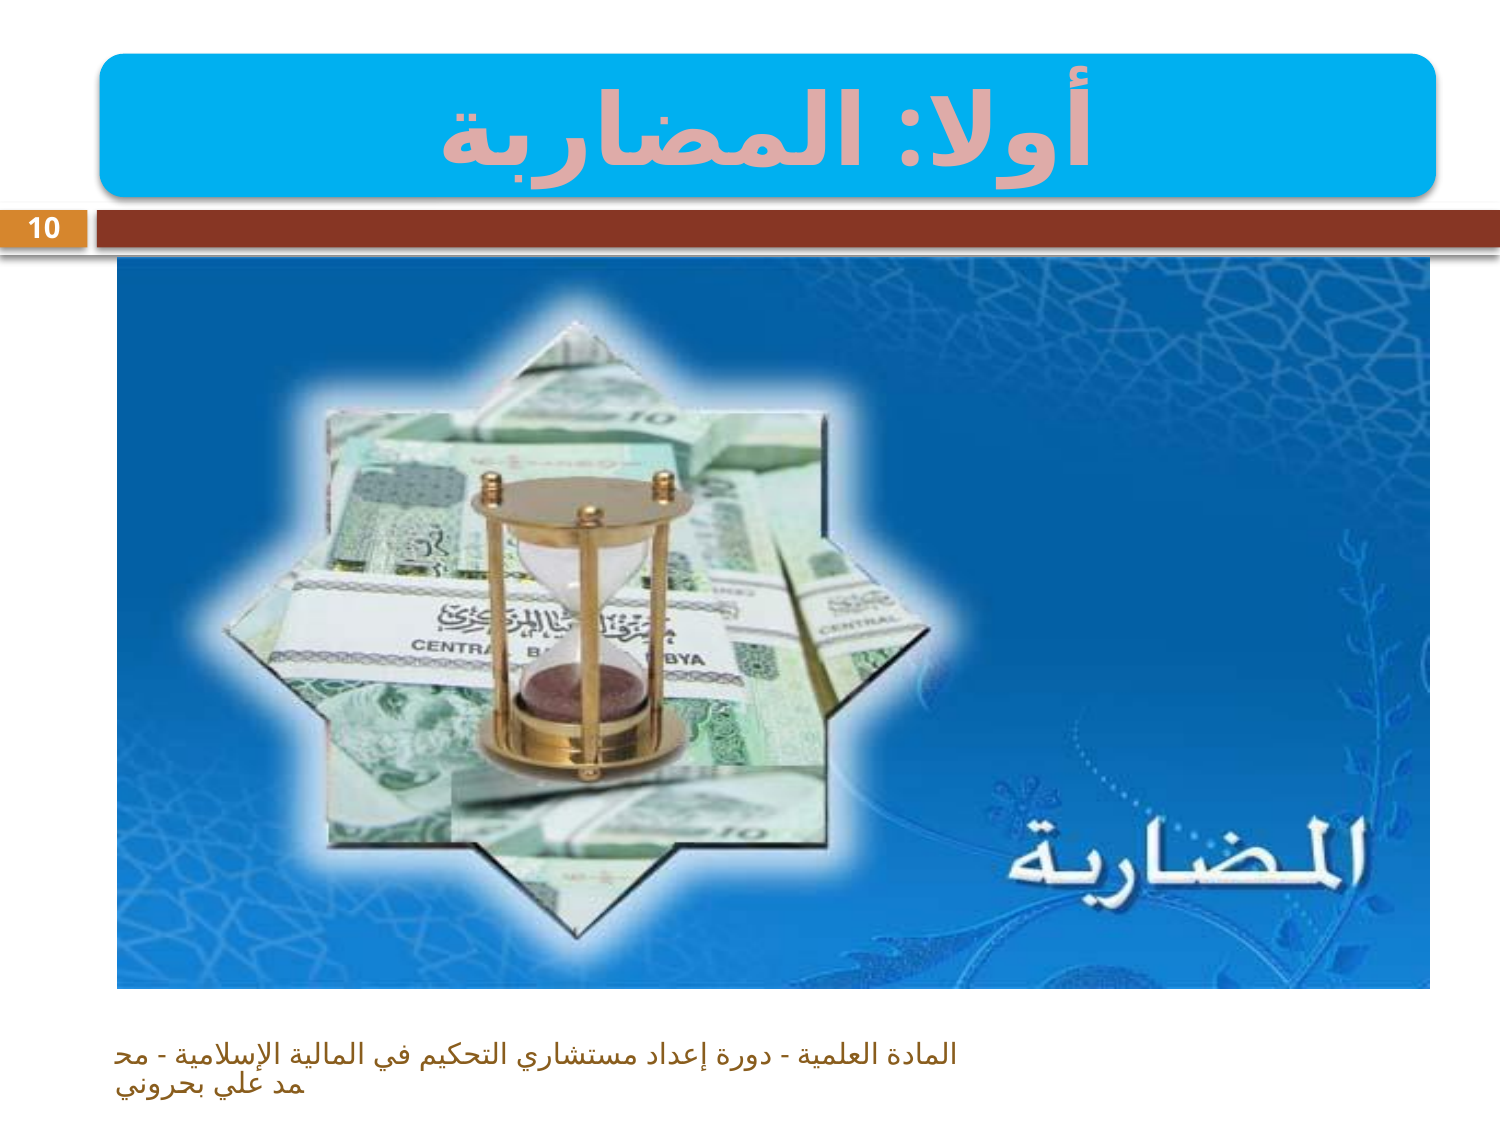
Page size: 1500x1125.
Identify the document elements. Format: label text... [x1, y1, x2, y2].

picture [116, 257, 1430, 989]
text_box أولا: المضاربة [99, 53, 1436, 198]
slide_number 10 [0, 208, 88, 249]
footer المادة العلمية - دورة إعداد مستشاري التحكيم في المالية الإسلامية - محمد علي بحروني [99, 1024, 990, 1085]
